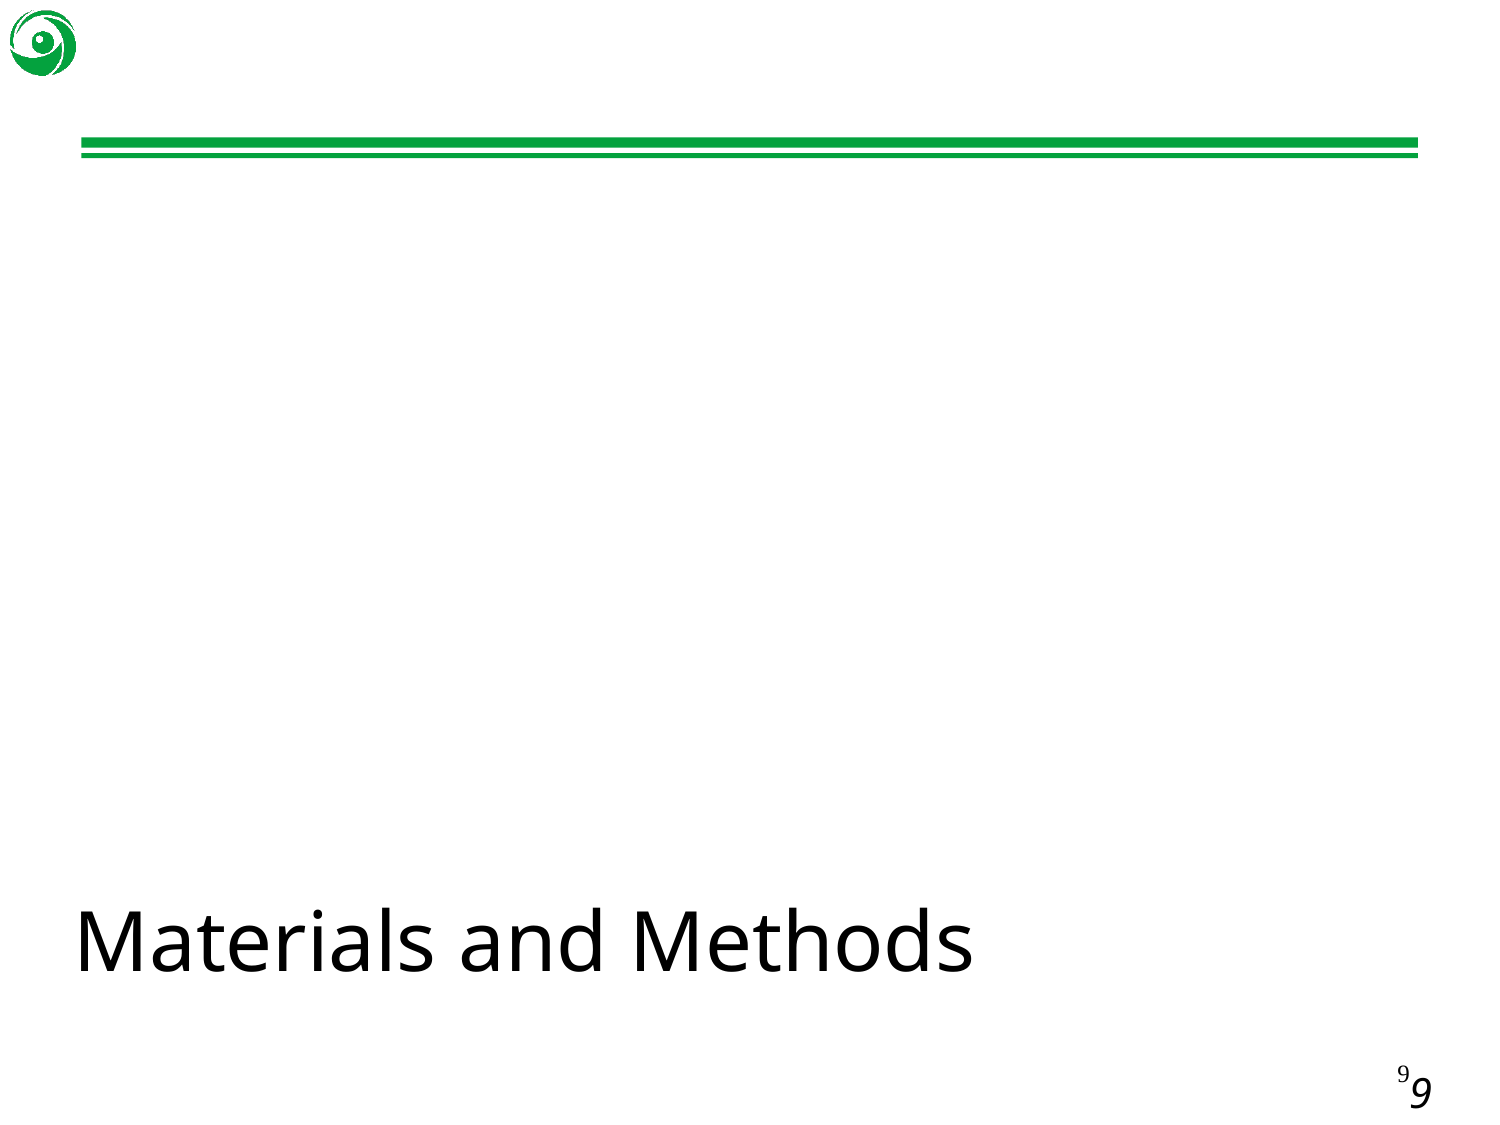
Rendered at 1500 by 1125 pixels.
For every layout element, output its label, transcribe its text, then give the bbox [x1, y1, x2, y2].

slide_number 8 [1074, 1042, 1425, 1103]
text_box Materials and Methods [58, 880, 1357, 996]
picture [0, 0, 88, 88]
